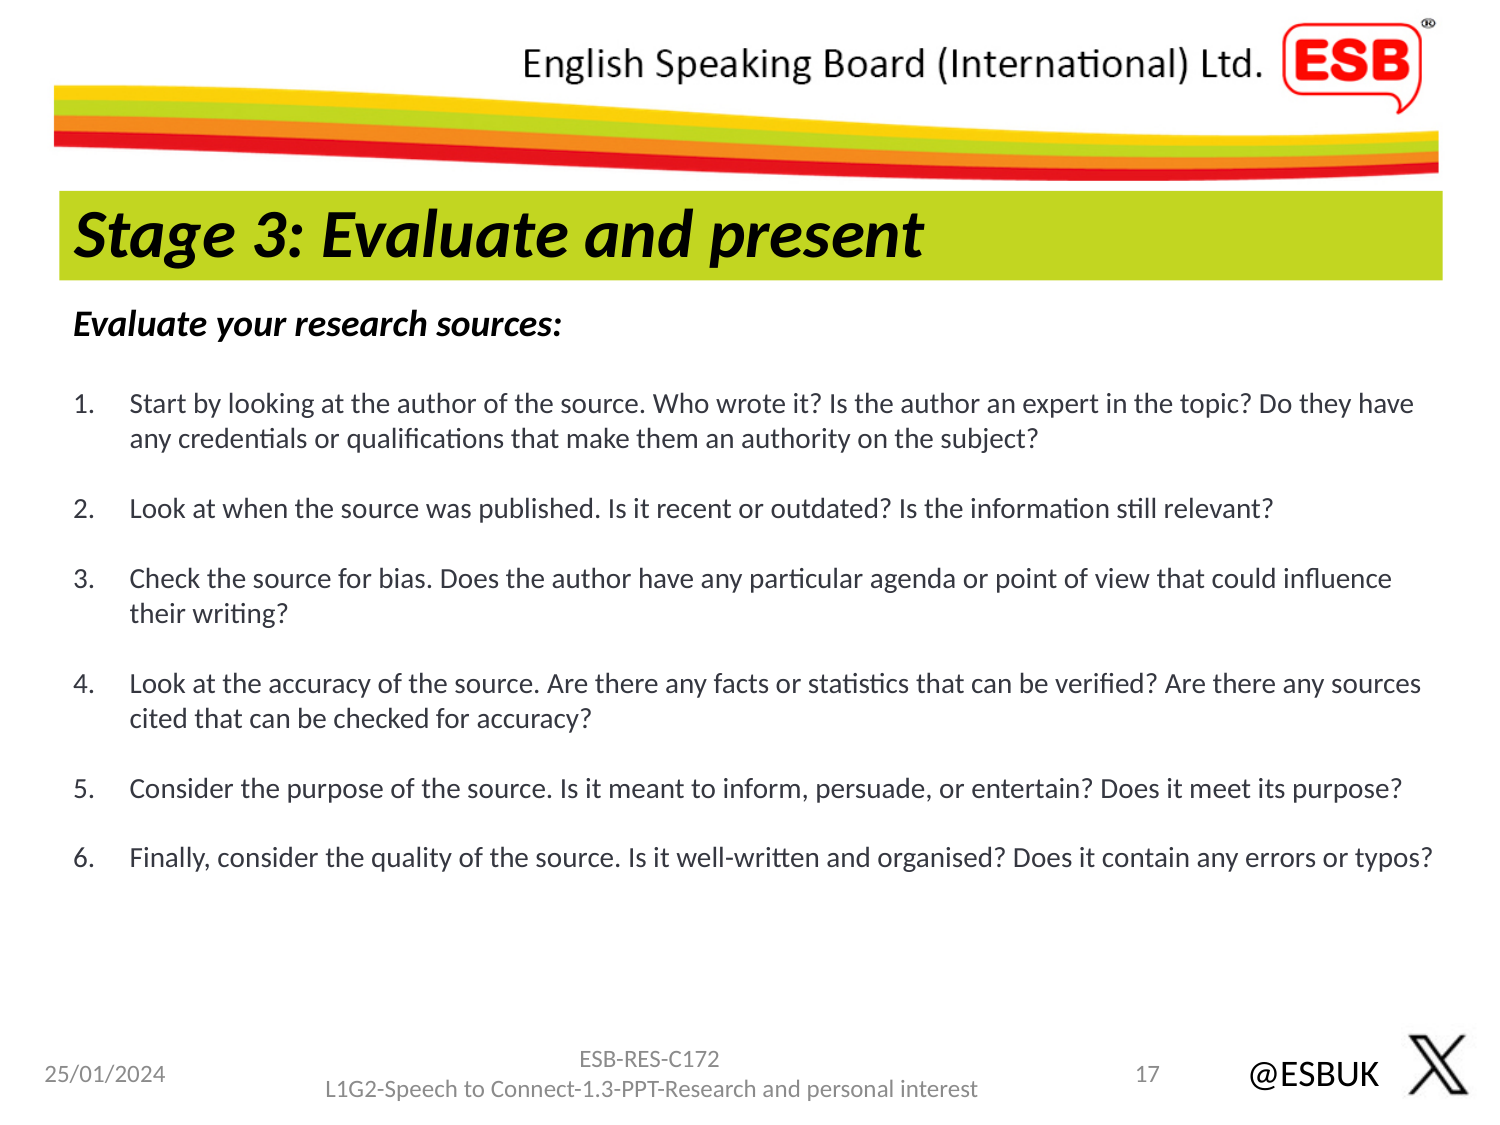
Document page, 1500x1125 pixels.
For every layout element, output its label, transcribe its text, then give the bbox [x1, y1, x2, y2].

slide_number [29, 1042, 302, 1103]
text_box Evaluate your research sources: Start by looking at the author of the source. Who wrote it? Is the author an expert in the topic? Do they have any credentials or qualifications that make them an authority on the subject? Look at when the source was published. Is it recent or outdated? Is the information still relevant? Check the source for bias. Does the author have any particular agenda or point of view that could influence their writing? Look at the accuracy of the source. Are there any facts or statistics that can be verified? Are there any sources cited that can be checked for accuracy? Consider the purpose of the source. Is it meant to inform, persuade, or entertain? Does it meet its purpose? Finally, consider the quality of the source. Is it well-written and organised? Does it contain any errors or typos? [58, 291, 1471, 922]
footer ESB-RES-C172 L1G2-Speech to Connect-1.3-PPT-Research and personal interest [302, 1042, 930, 1103]
text_box Stage 3: Evaluate and present [59, 190, 1443, 281]
slide_number 17 [930, 1042, 1176, 1103]
picture [1401, 1023, 1481, 1107]
picture [0, 0, 1500, 189]
